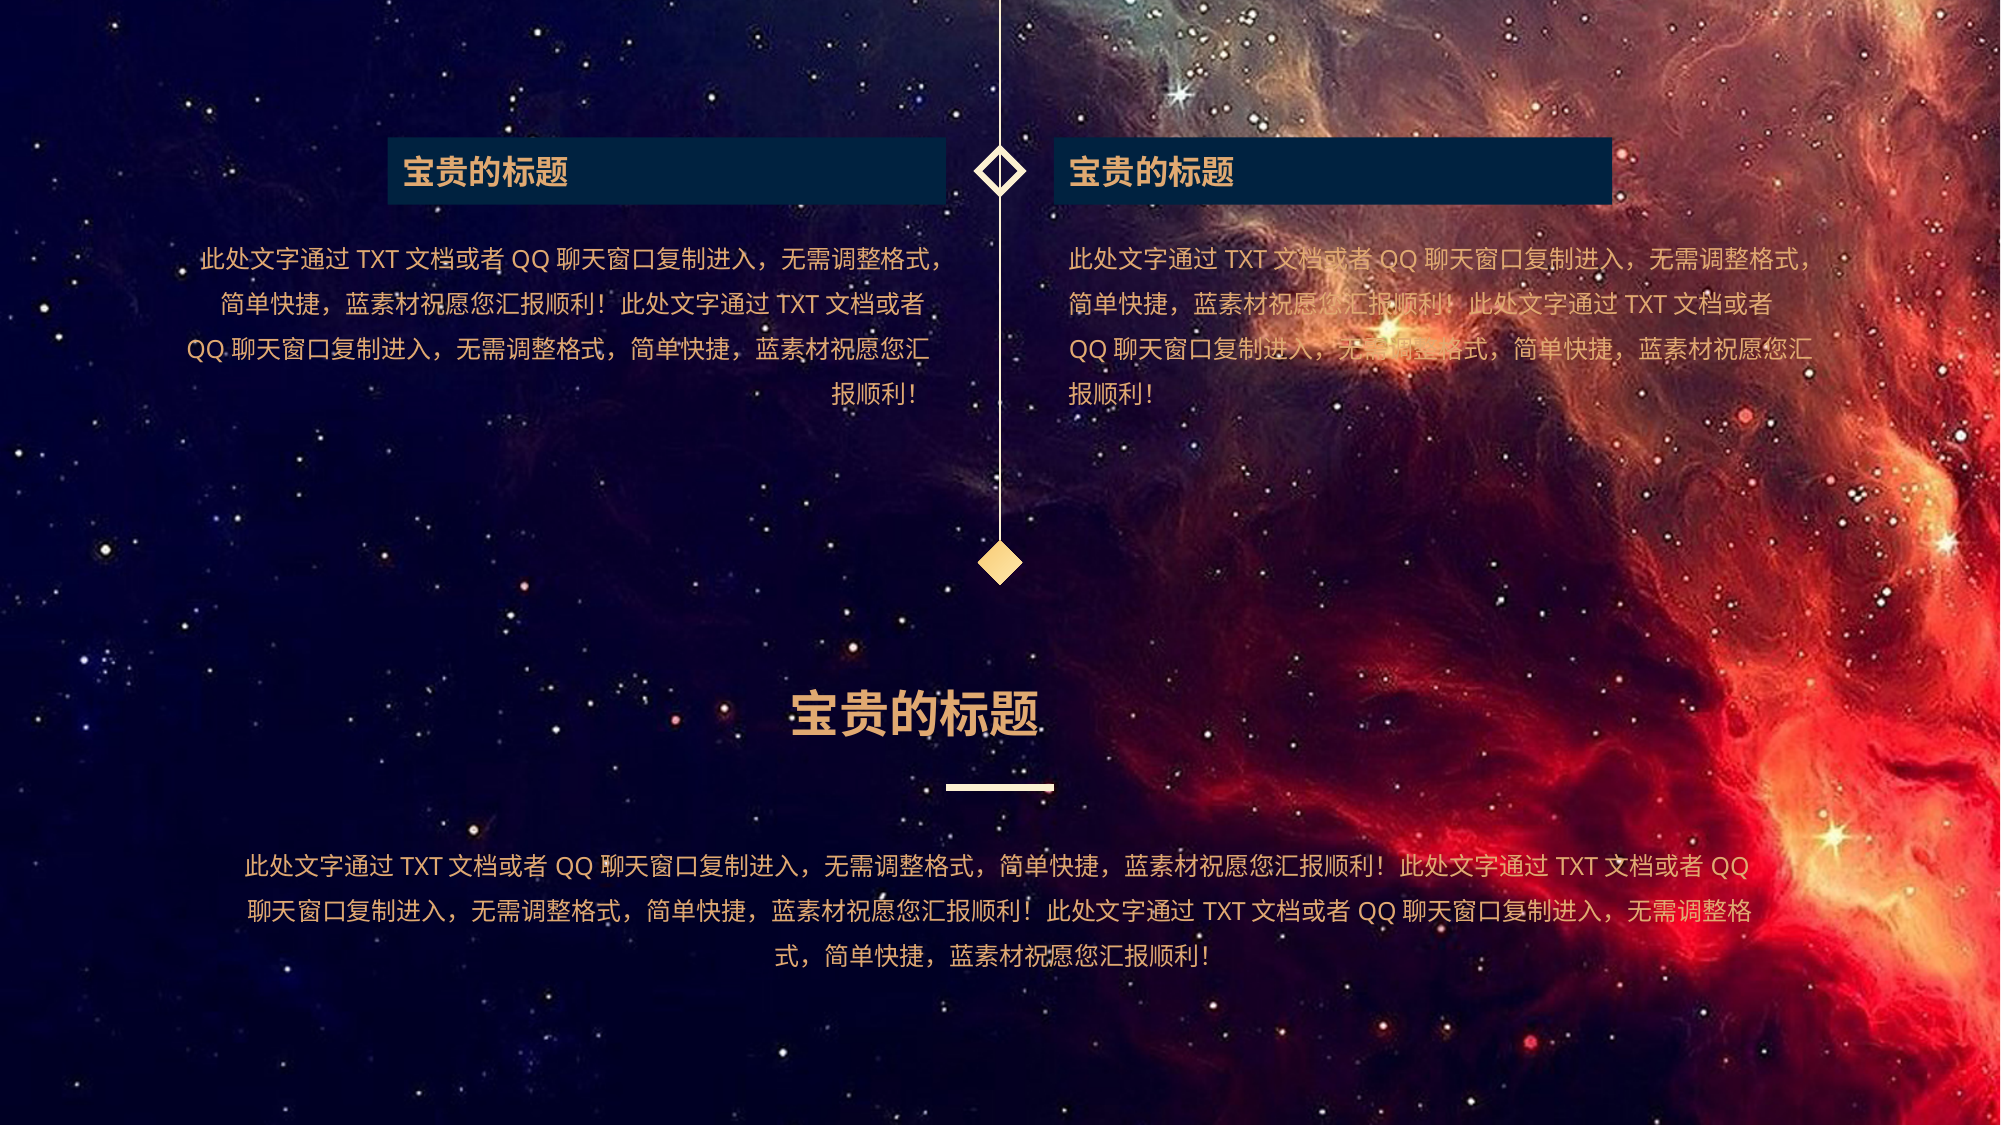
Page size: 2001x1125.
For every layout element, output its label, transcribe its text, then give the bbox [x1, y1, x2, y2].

text_box [976, 539, 1024, 587]
text_box 此处文字通过TXT文档或者QQ聊天窗口复制进入，无需调整格式，简单快捷，蓝素材祝愿您汇报顺利！此处文字通过TXT文档或者QQ聊天窗口复制进入，无需调整格式，简单快捷，蓝素材祝愿您汇报顺利！ [169, 221, 946, 416]
text_box 此处文字通过TXT文档或者QQ聊天窗口复制进入，无需调整格式，简单快捷，蓝素材祝愿您汇报顺利！此处文字通过TXT文档或者QQ聊天窗口复制进入，无需调整格式，简单快捷，蓝素材祝愿您汇报顺利！此处文字通过TXT文档或者QQ聊天窗口复制进入，无需调整格式，简单快捷，蓝素材祝愿您汇报顺利！ [222, 828, 1778, 978]
text_box [976, 148, 999, 194]
text_box [1001, 148, 1024, 194]
text_box 此处文字通过TXT文档或者QQ聊天窗口复制进入，无需调整格式，简单快捷，蓝素材祝愿您汇报顺利！此处文字通过TXT文档或者QQ聊天窗口复制进入，无需调整格式，简单快捷，蓝素材祝愿您汇报顺利！ [1054, 221, 1831, 416]
text_box 宝贵的标题 [1053, 136, 1613, 206]
picture [0, 0, 2001, 1125]
text_box 宝贵的标题 [774, 678, 1226, 747]
text_box 宝贵的标题 [387, 136, 947, 206]
